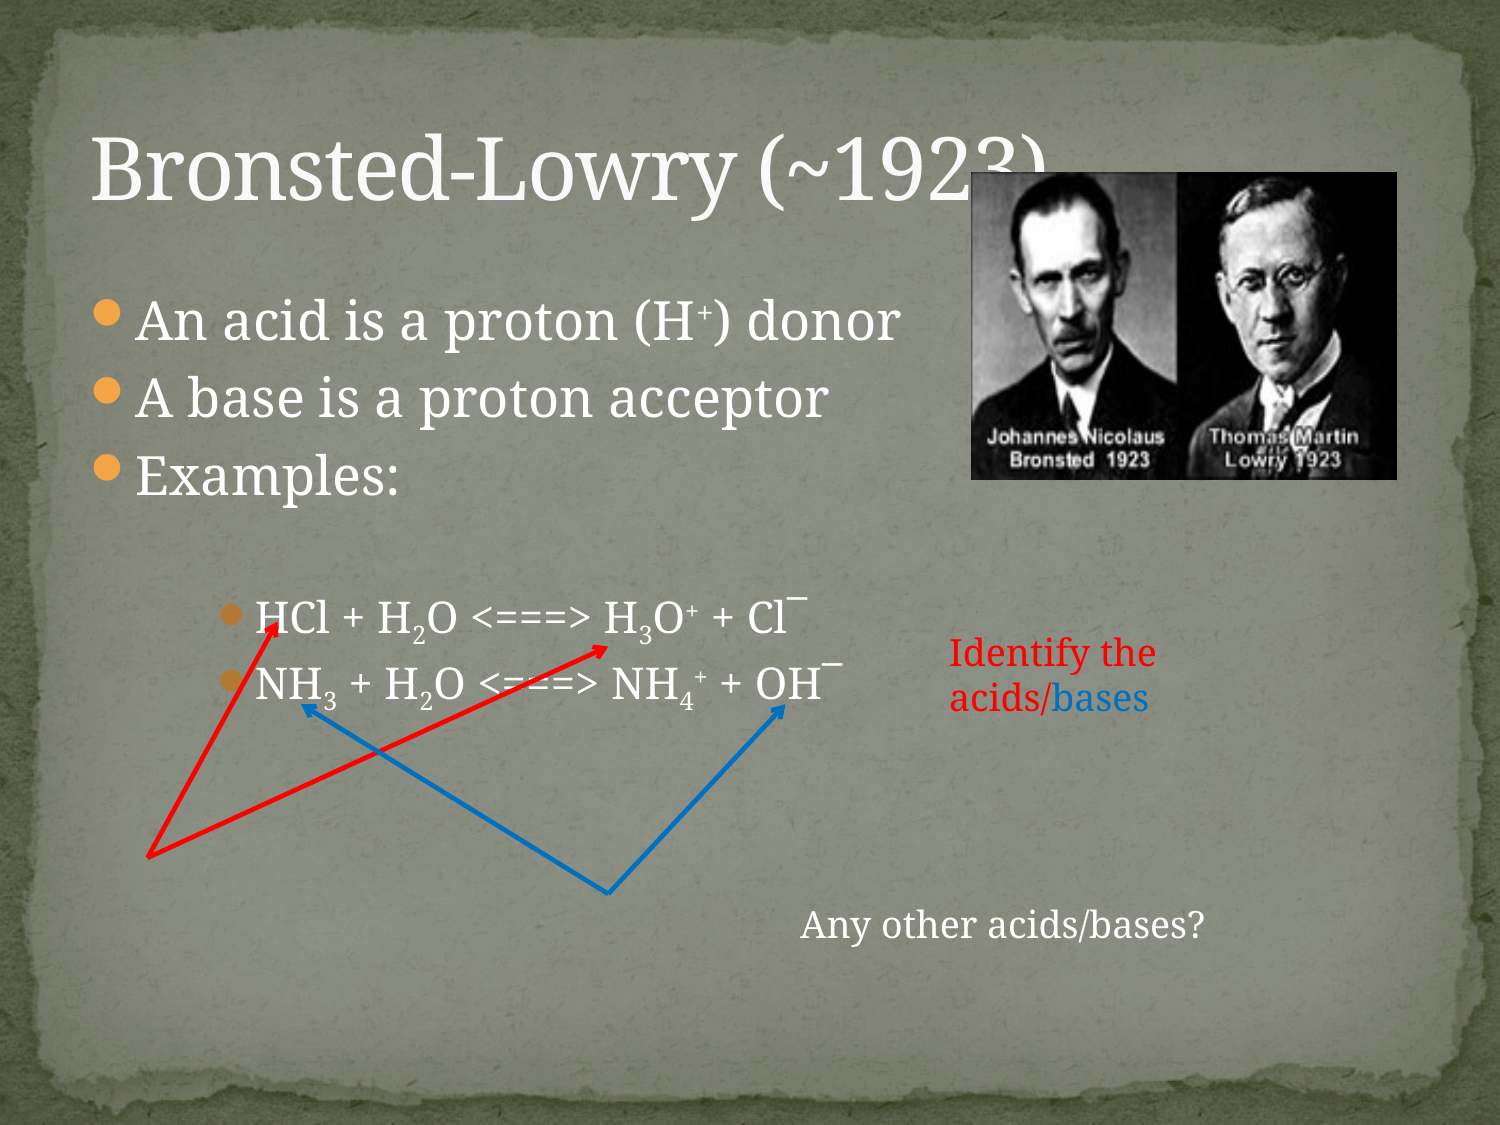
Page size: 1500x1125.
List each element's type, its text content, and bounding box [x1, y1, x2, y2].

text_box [303, 706, 784, 893]
picture [971, 172, 1397, 480]
title Bronsted-Lowry (~1923) [74, 24, 1425, 225]
text_box Identify the acids/bases [934, 621, 1360, 727]
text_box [149, 623, 607, 857]
text_box Any other acids/bases? [785, 893, 1336, 954]
list An acid is a proton (H+) donor A base is a proton acceptor Examples: HCl + H2O <===> H3O+ + Cl¯ NH3 + H2O <===> NH4+ + OH¯ [75, 278, 1425, 1000]
